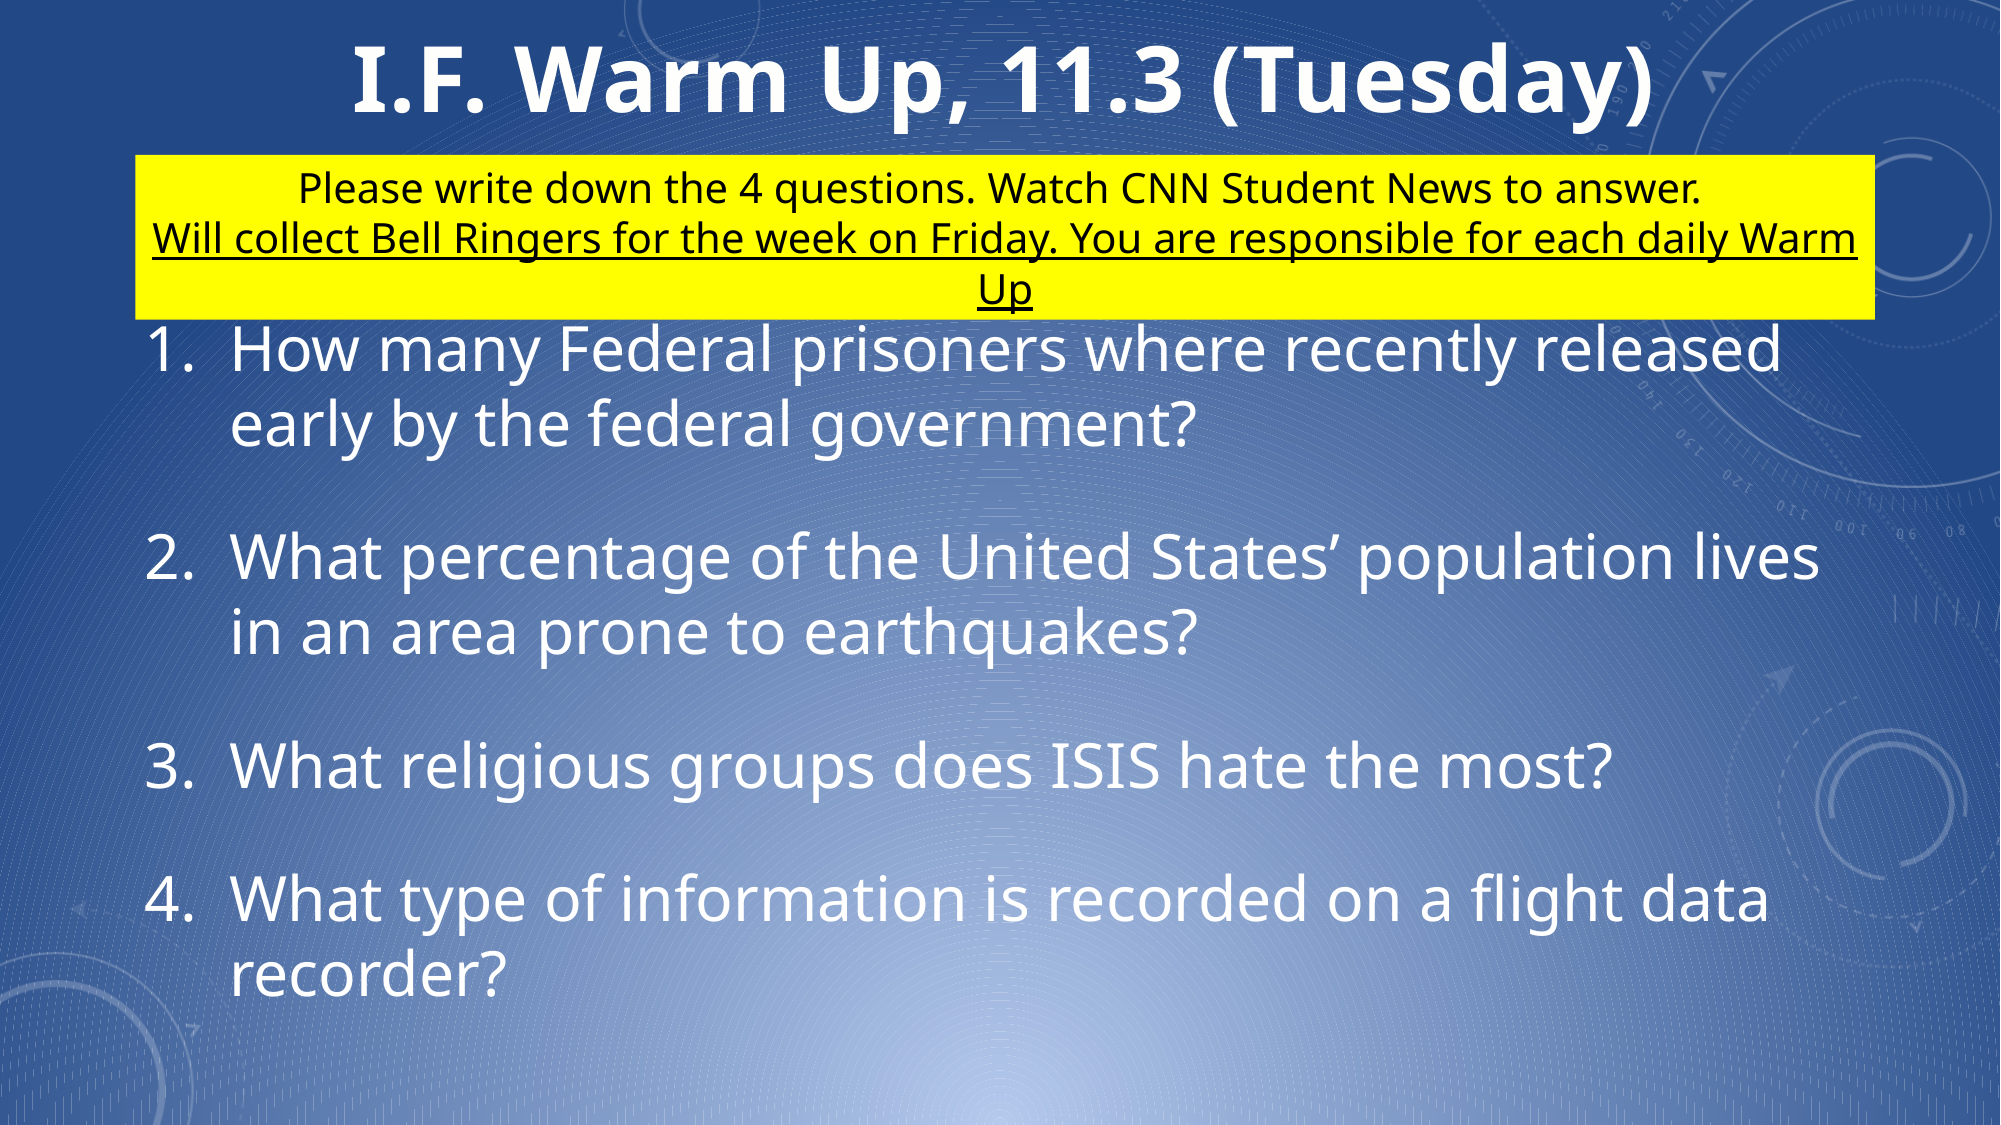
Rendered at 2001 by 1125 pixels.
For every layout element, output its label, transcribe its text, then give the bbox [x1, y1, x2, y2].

text_box I.F. Warm Up, 11.3 (Tuesday) [135, 13, 1875, 139]
text_box Please write down the 4 questions. Watch CNN Student News to answer. Will collect Bell Ringers for the week on Friday. You are responsible for each daily Warm Up [135, 154, 1875, 301]
text_box How many Federal prisoners where recently released early by the federal government? What percentage of the United States’ population lives in an area prone to earthquakes? What religious groups does ISIS hate the most? What type of information is recorded on a flight data recorder? [67, 301, 1943, 1017]
picture [0, 0, 2000, 1125]
